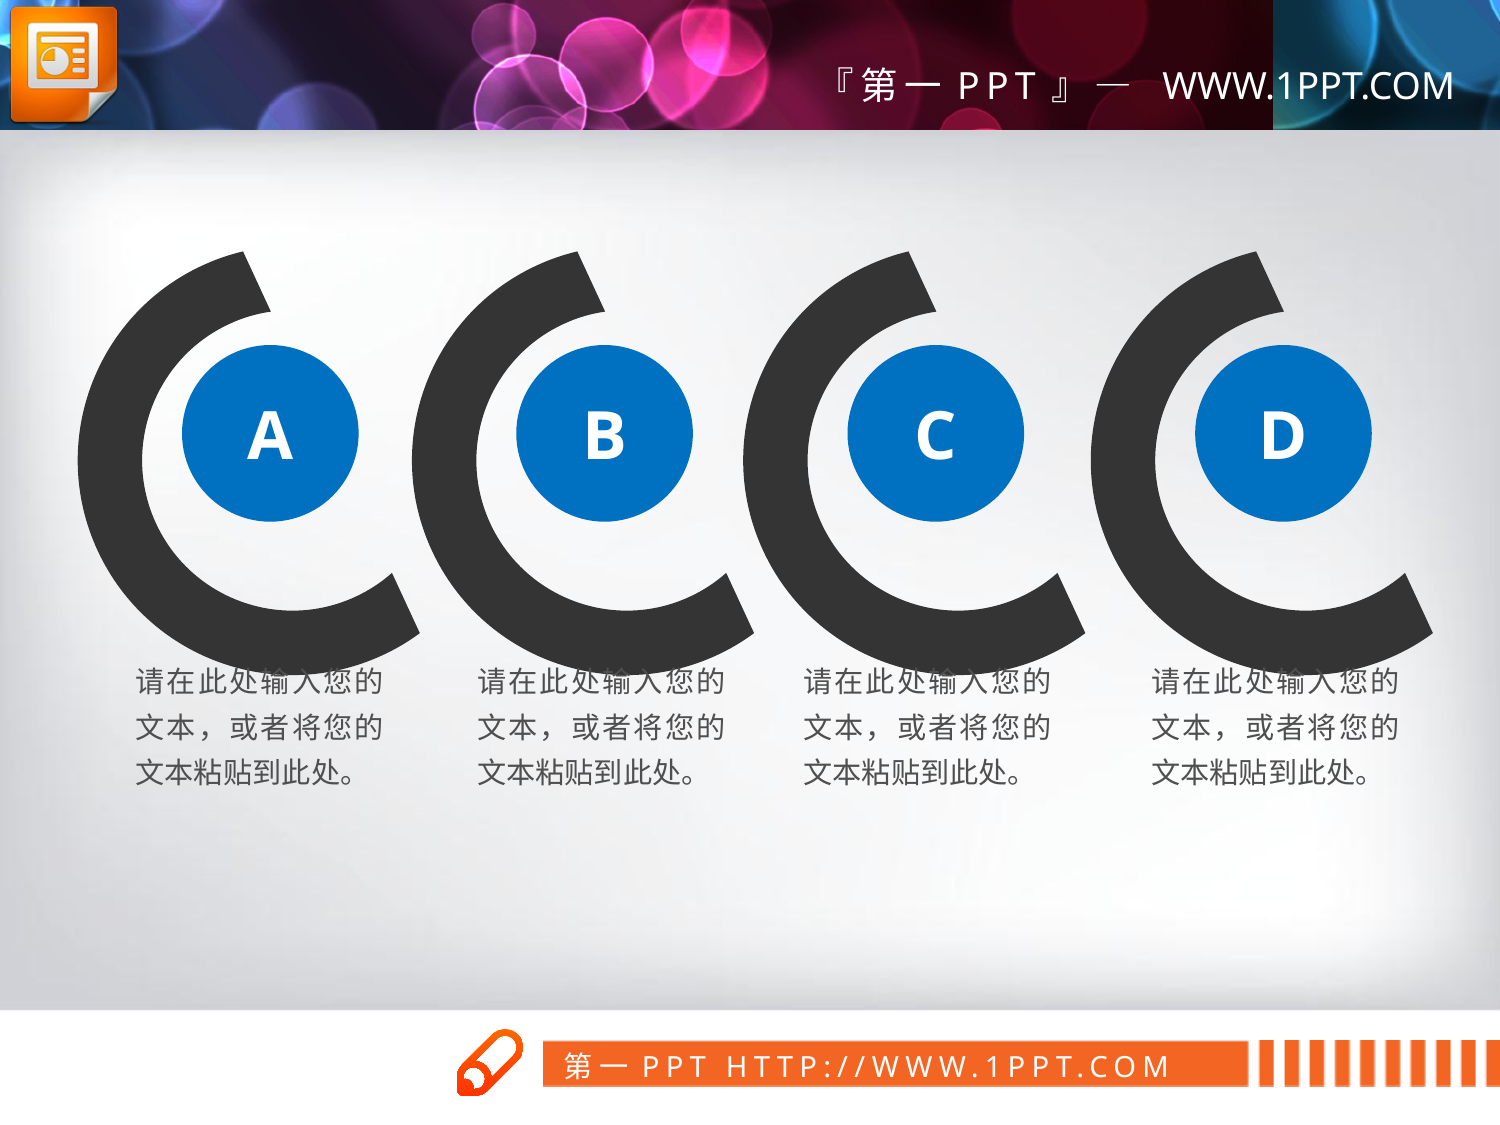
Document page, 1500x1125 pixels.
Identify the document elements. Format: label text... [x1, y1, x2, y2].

text_box [77, 251, 420, 647]
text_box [1194, 344, 1372, 522]
text_box 请在此处输入您的文本，或者将您的文本粘贴到此处。 [788, 645, 1067, 797]
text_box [847, 344, 1025, 522]
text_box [515, 344, 694, 522]
text_box 请在此处输入您的文本，或者将您的文本粘贴到此处。 [1136, 645, 1415, 797]
text_box 请在此处输入您的文本，或者将您的文本粘贴到此处。 [120, 645, 399, 797]
text_box 请在此处输入您的文本，或者将您的文本粘贴到此处。 [462, 645, 741, 797]
picture [543, 1040, 1500, 1087]
text_box [411, 251, 755, 645]
text_box [743, 251, 1086, 646]
picture [0, 0, 1500, 1012]
text_box [1090, 251, 1433, 646]
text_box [181, 344, 359, 522]
